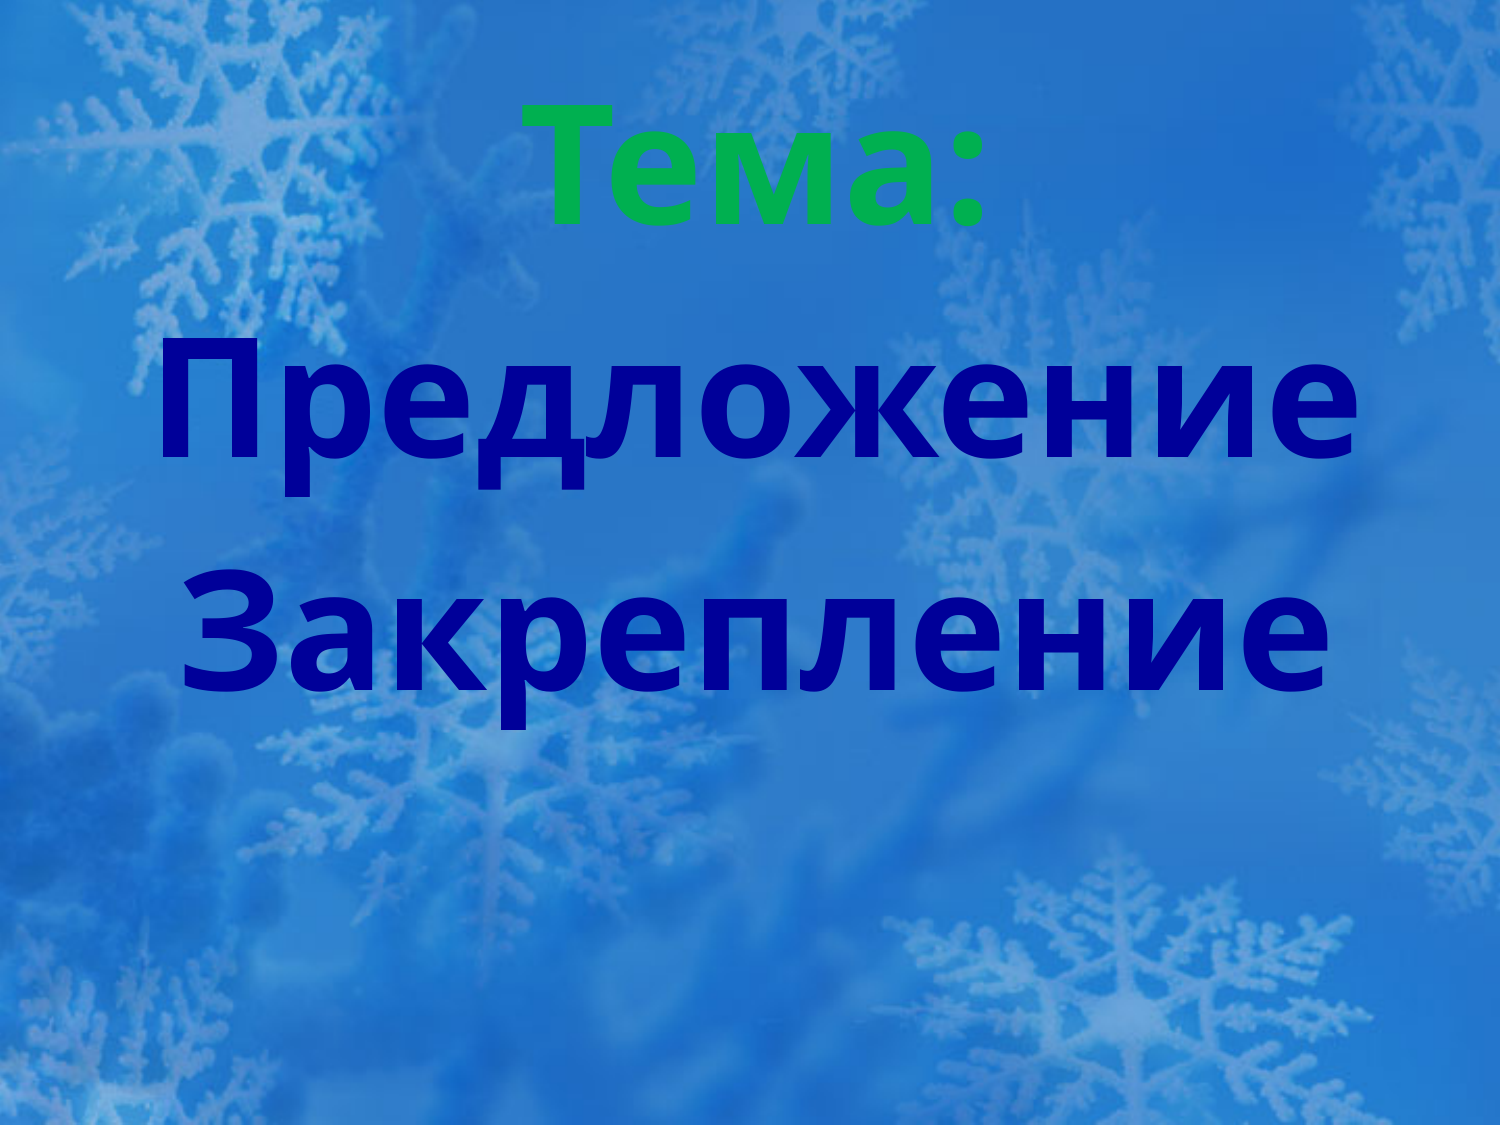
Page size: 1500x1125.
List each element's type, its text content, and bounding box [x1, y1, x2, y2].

subtitle Тема: Предложение Закрепление [112, 49, 1401, 1088]
picture [0, 0, 1500, 1125]
